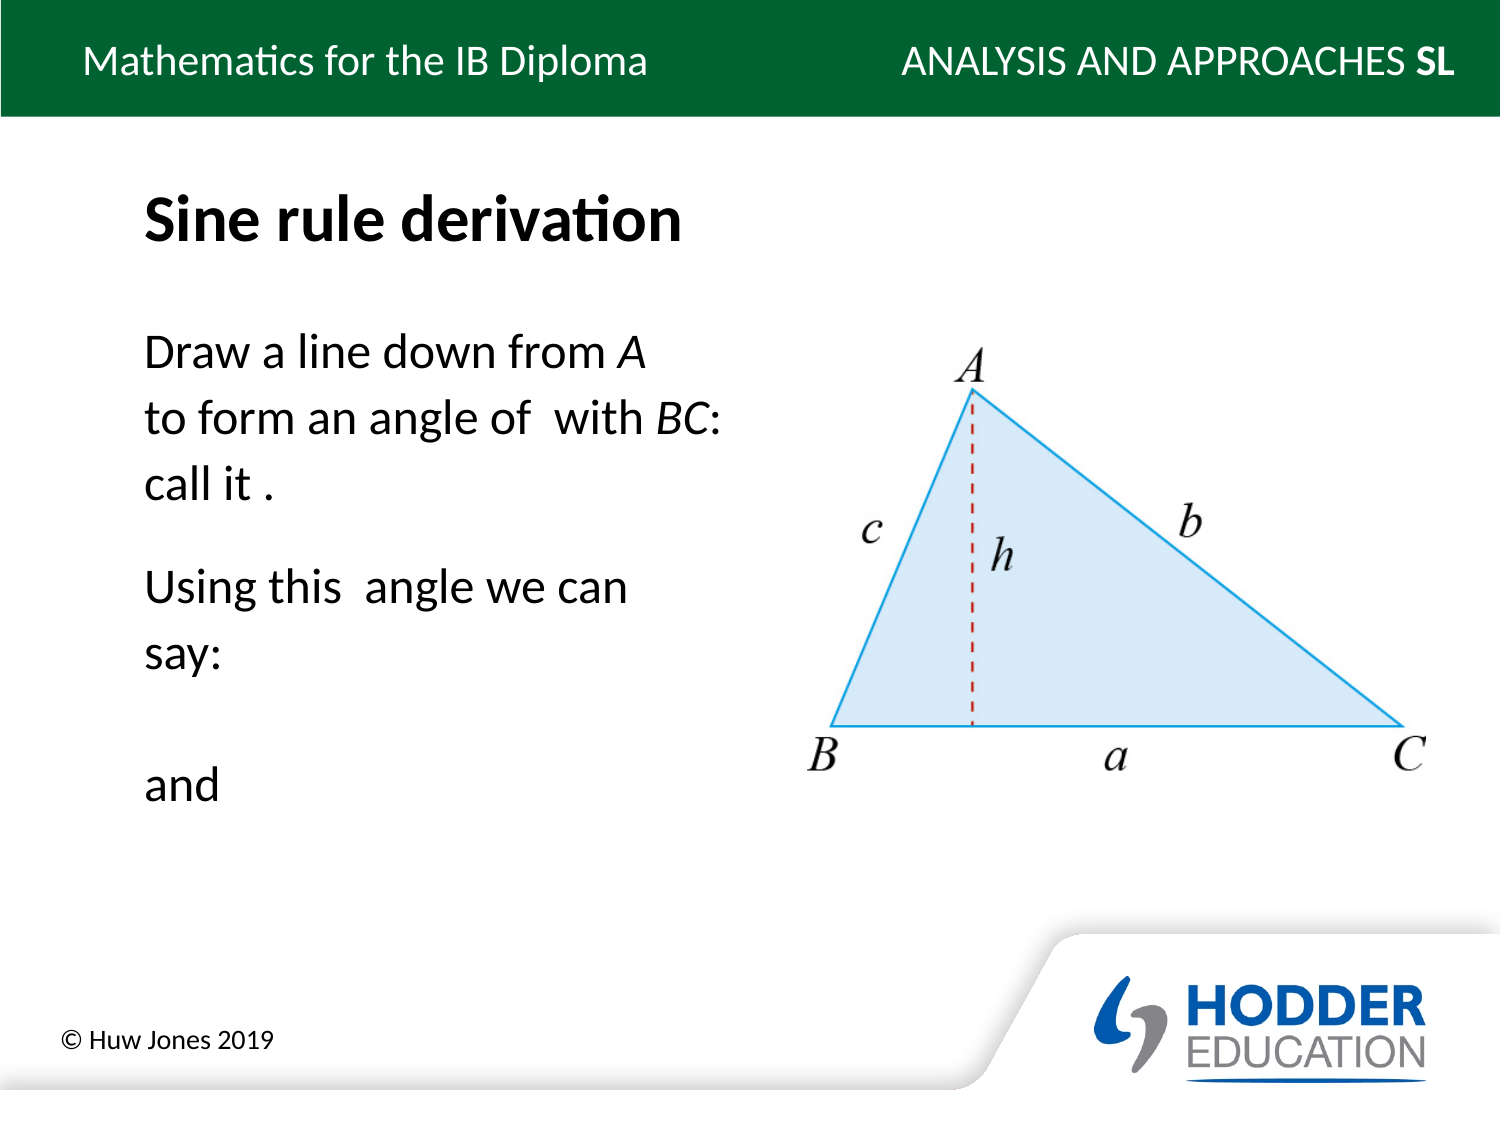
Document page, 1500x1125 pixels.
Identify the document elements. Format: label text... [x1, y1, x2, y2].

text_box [0, 898, 1500, 1125]
text_box Sine rule derivation [144, 174, 1268, 255]
picture [807, 340, 1426, 785]
text_box Mathematics for the IB Diploma ANALYSIS AND APPROACHES SL [0, 0, 1500, 118]
